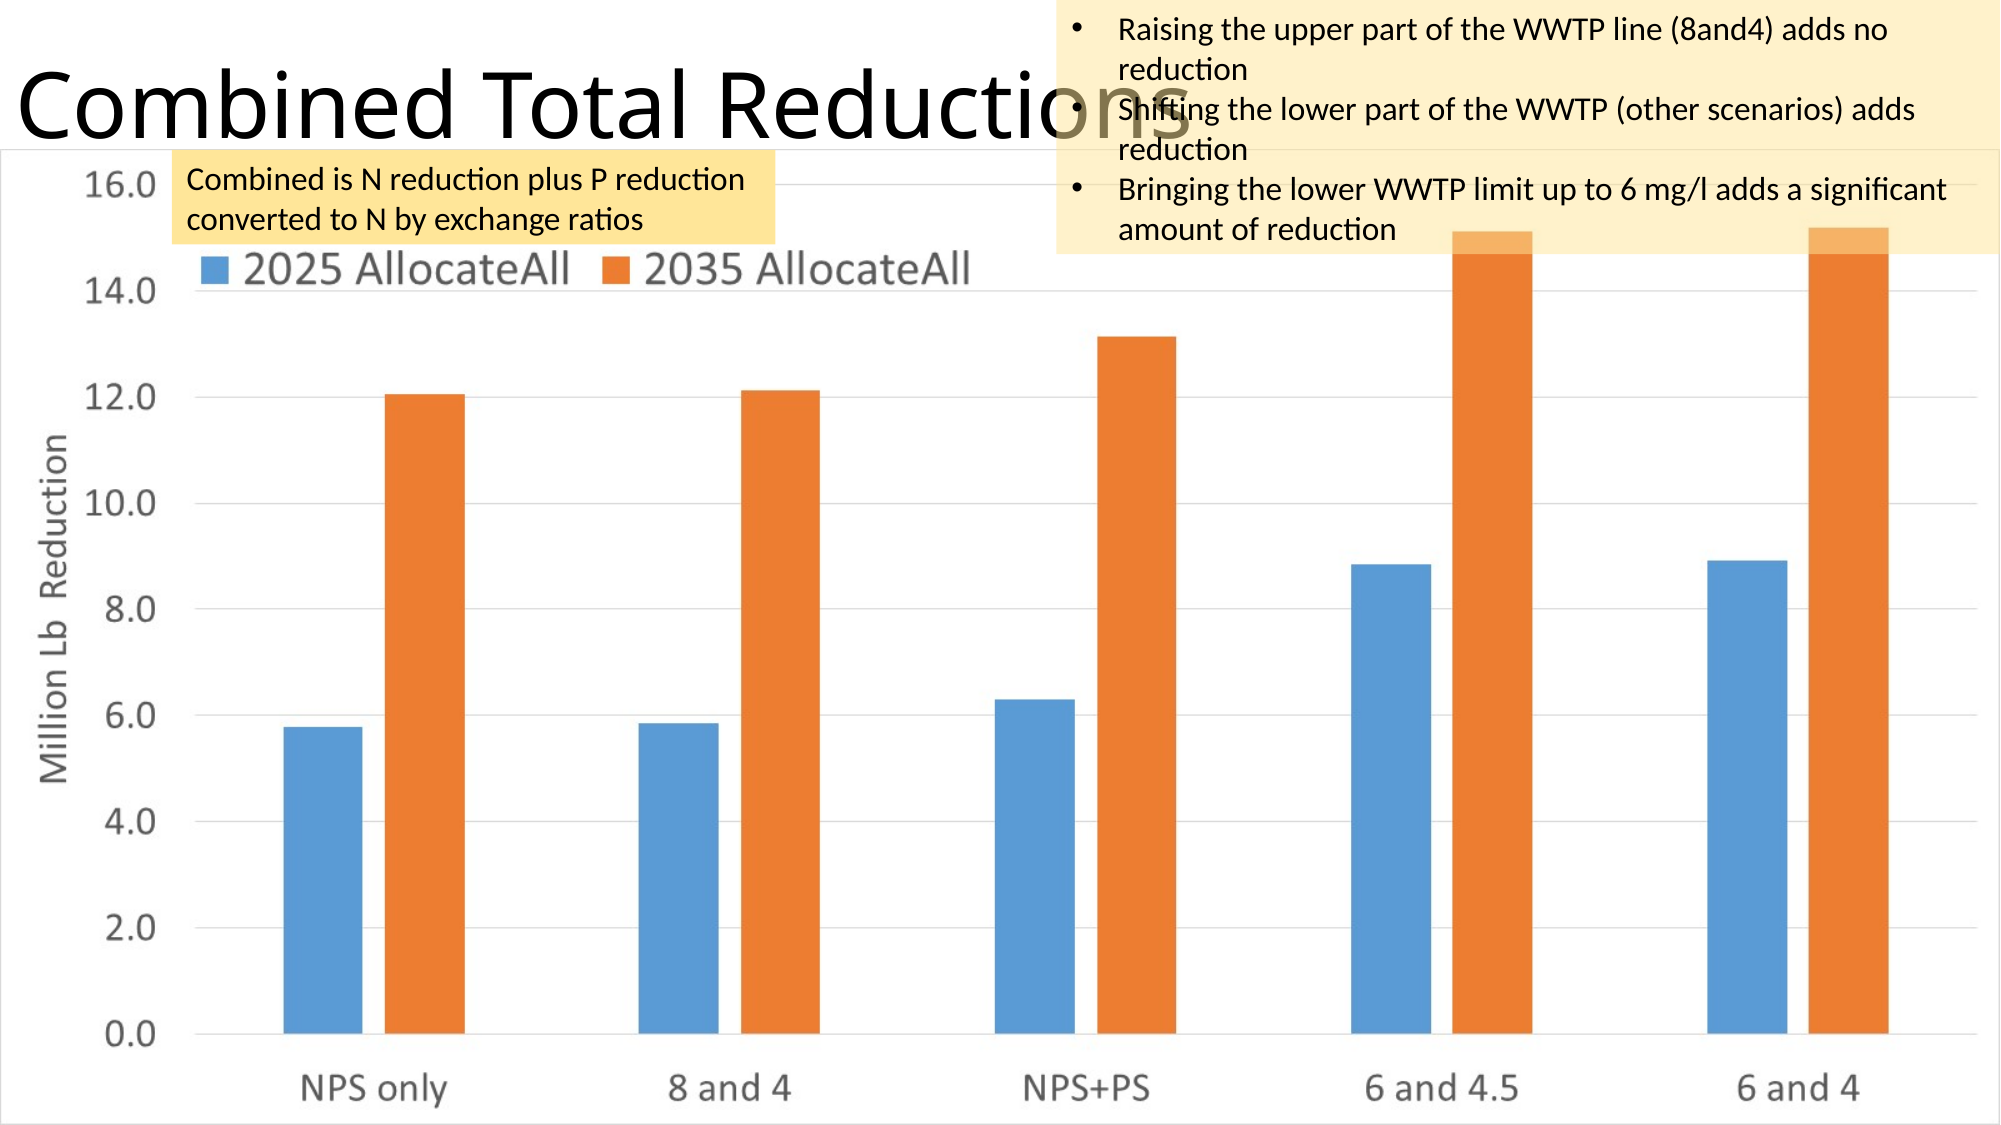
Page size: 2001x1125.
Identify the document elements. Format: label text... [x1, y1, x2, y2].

text_box Raising the upper part of the WWTP line (8and4) adds no reduction Shifting the lower part of the WWTP (other scenarios) adds reduction Bringing the lower WWTP limit up to 6 mg/l adds a significant amount of reduction [1056, 0, 2000, 149]
title Combined Total Reductions [0, 0, 1056, 149]
picture [0, 149, 2000, 1125]
